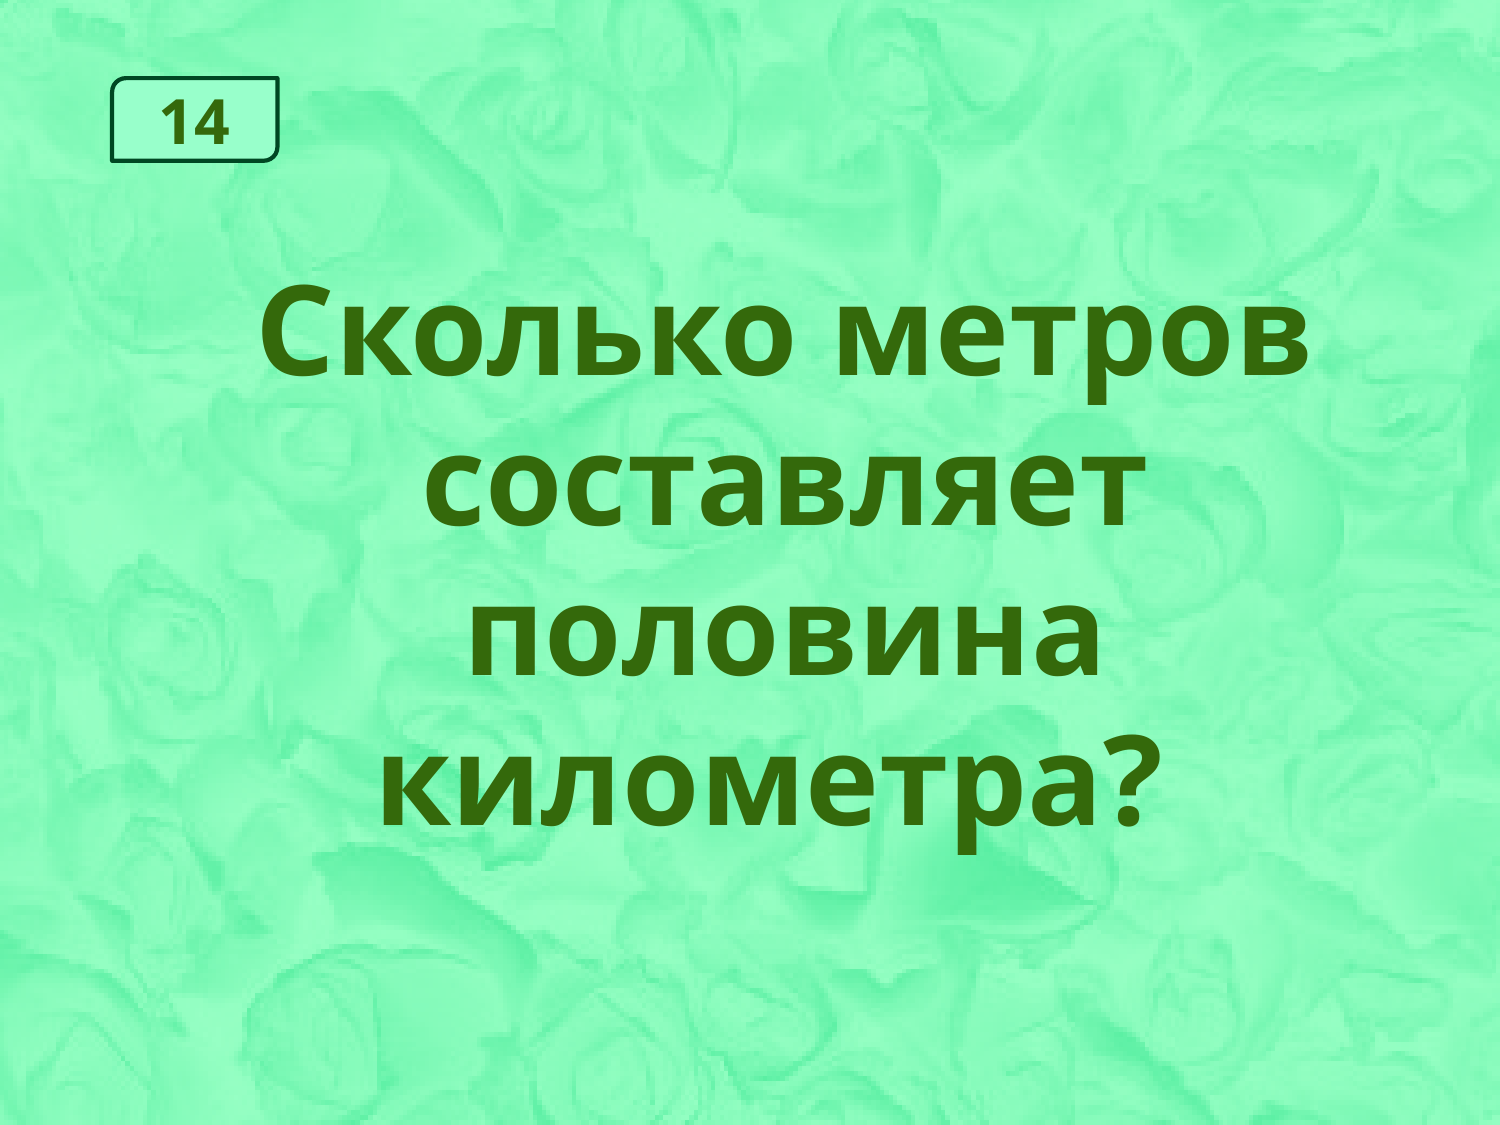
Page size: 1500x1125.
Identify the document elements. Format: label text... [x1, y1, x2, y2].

text_box Сколько метров составляет половина километра? [123, 243, 1447, 859]
text_box 14 [109, 76, 280, 163]
